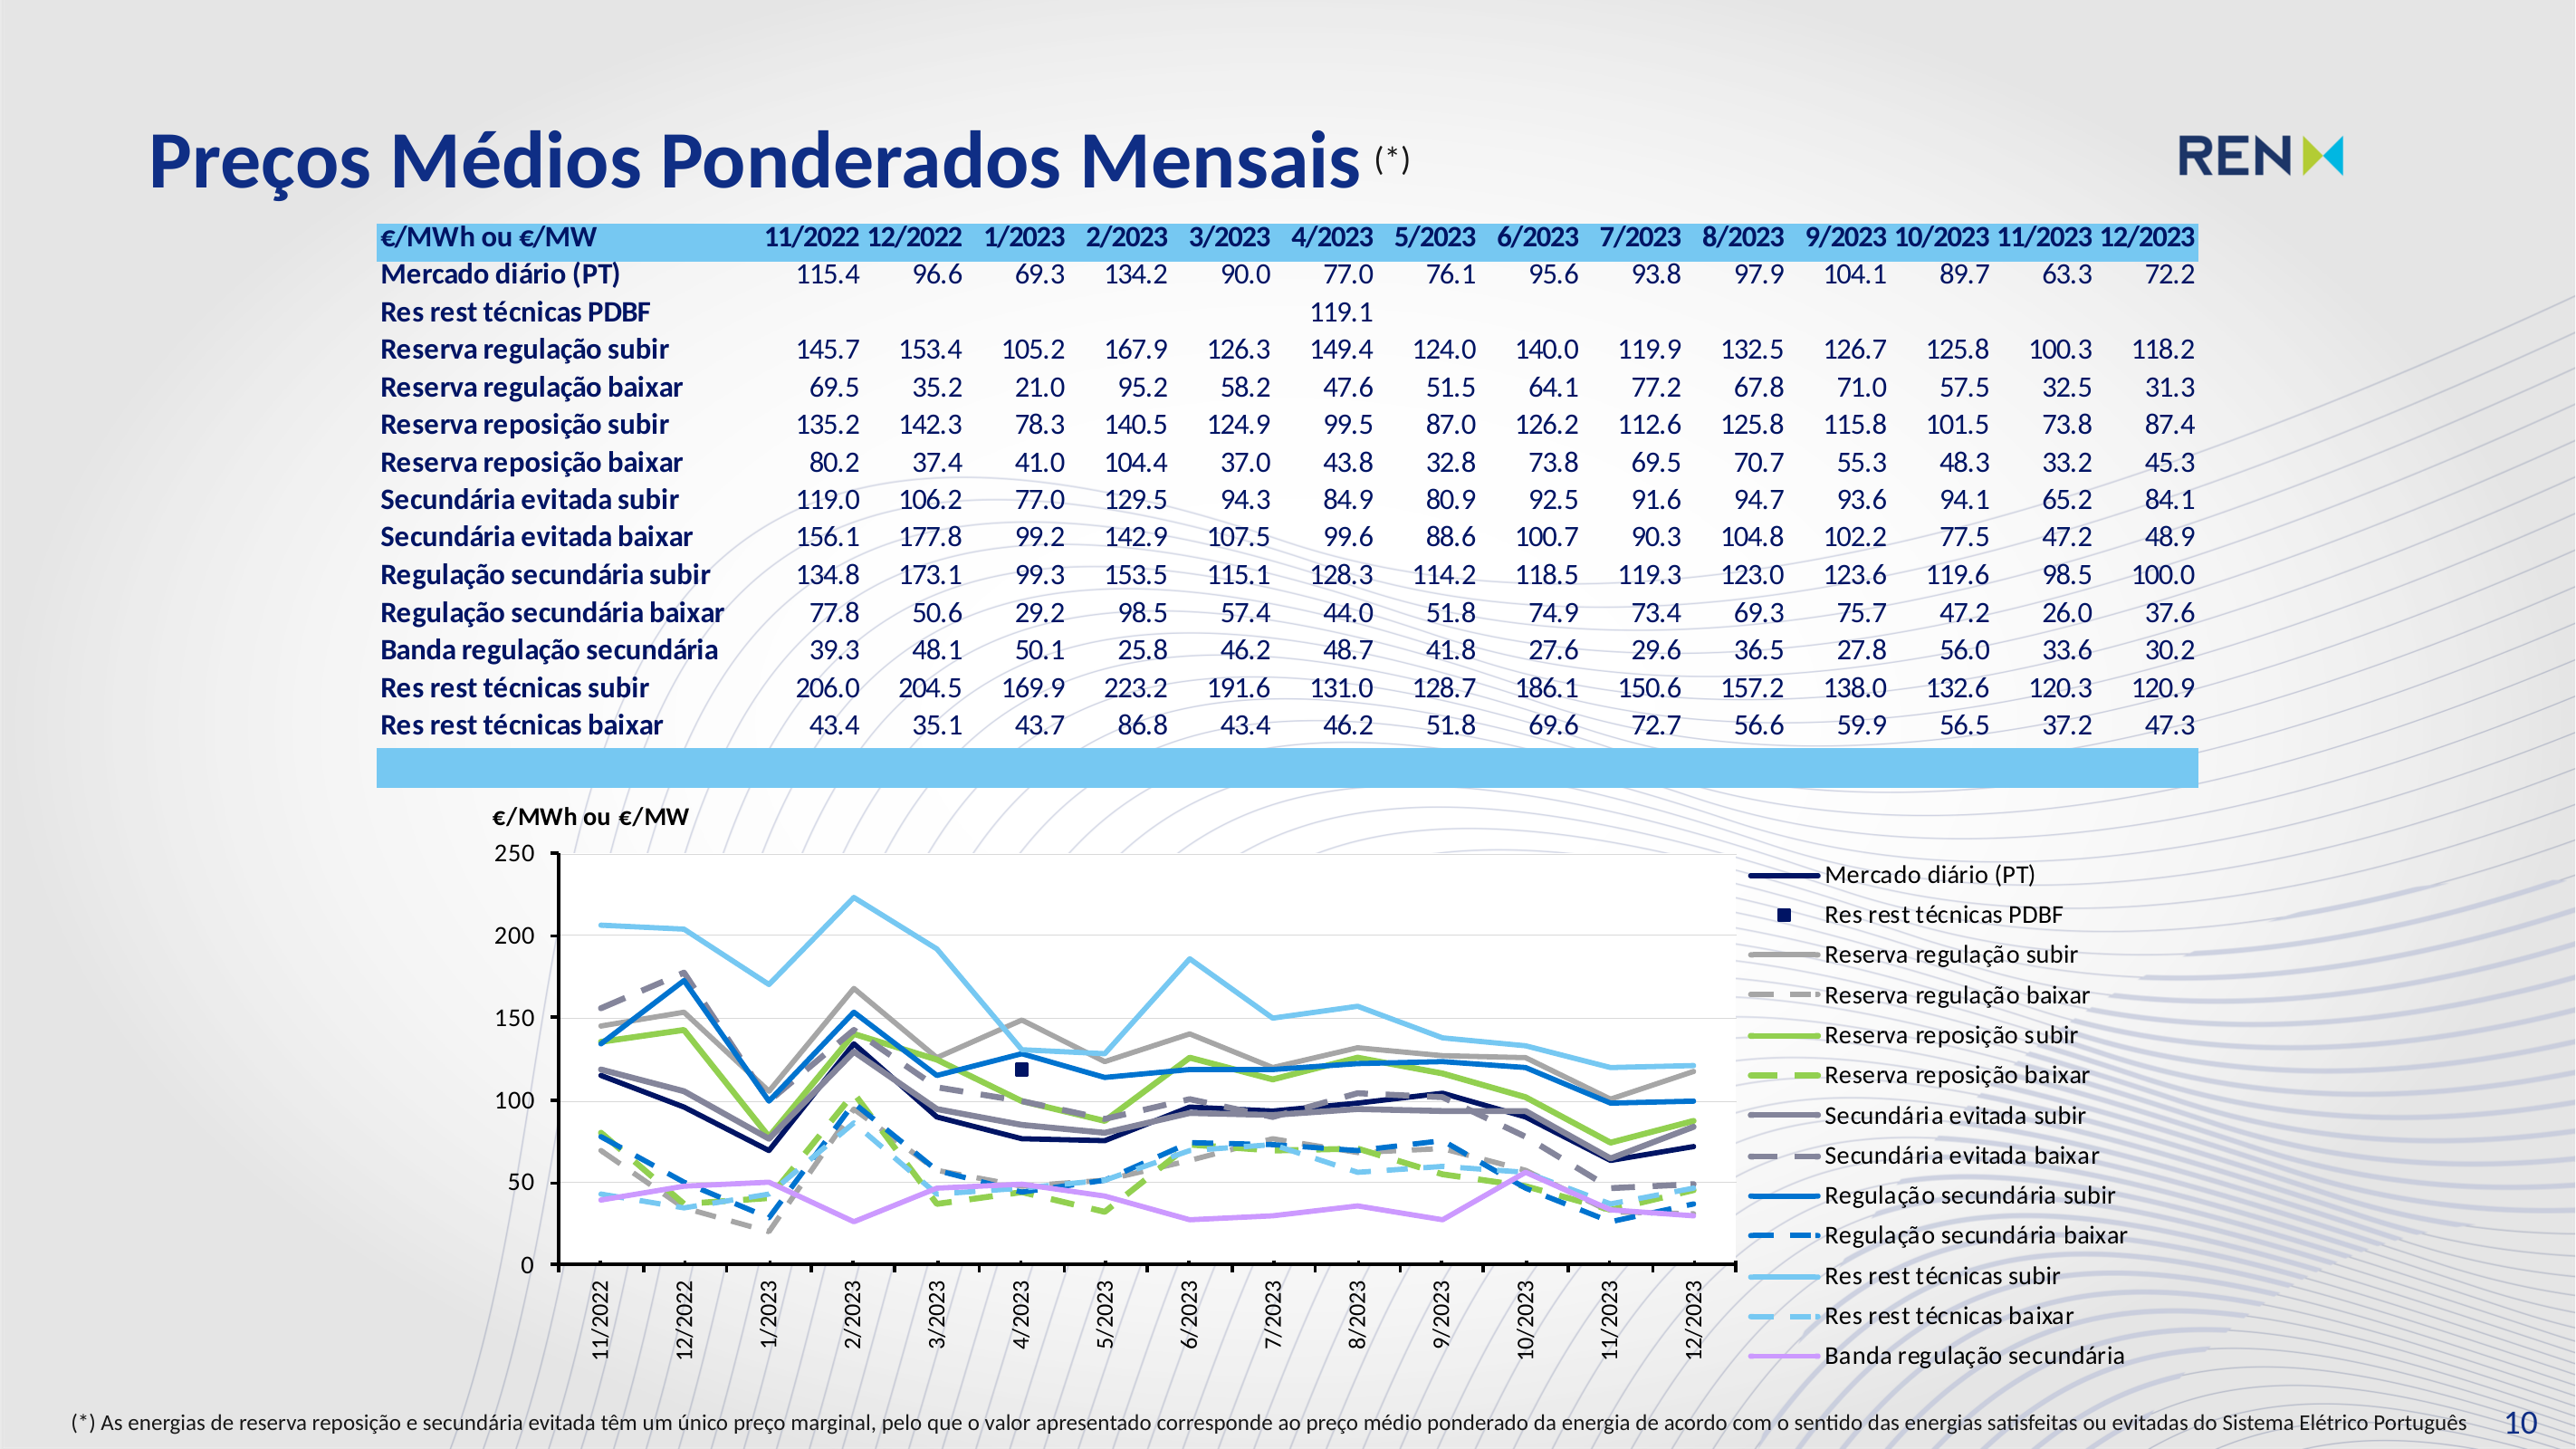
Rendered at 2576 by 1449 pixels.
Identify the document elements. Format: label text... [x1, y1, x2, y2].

text_box 10 [2466, 1394, 2575, 1448]
text_box (*) As energias de reserva reposição e secundária evitada têm um único preço marginal, pelo que o valor apresentado corresponde ao preço médio ponderado da energia de acordo com o sentido das energias satisfeitas ou evitadas do Sistema Elétrico Português [0, 1400, 2544, 1442]
picture [0, 0, 2576, 1449]
list Preços Médios Ponderados Mensais (*) [148, 117, 2152, 206]
